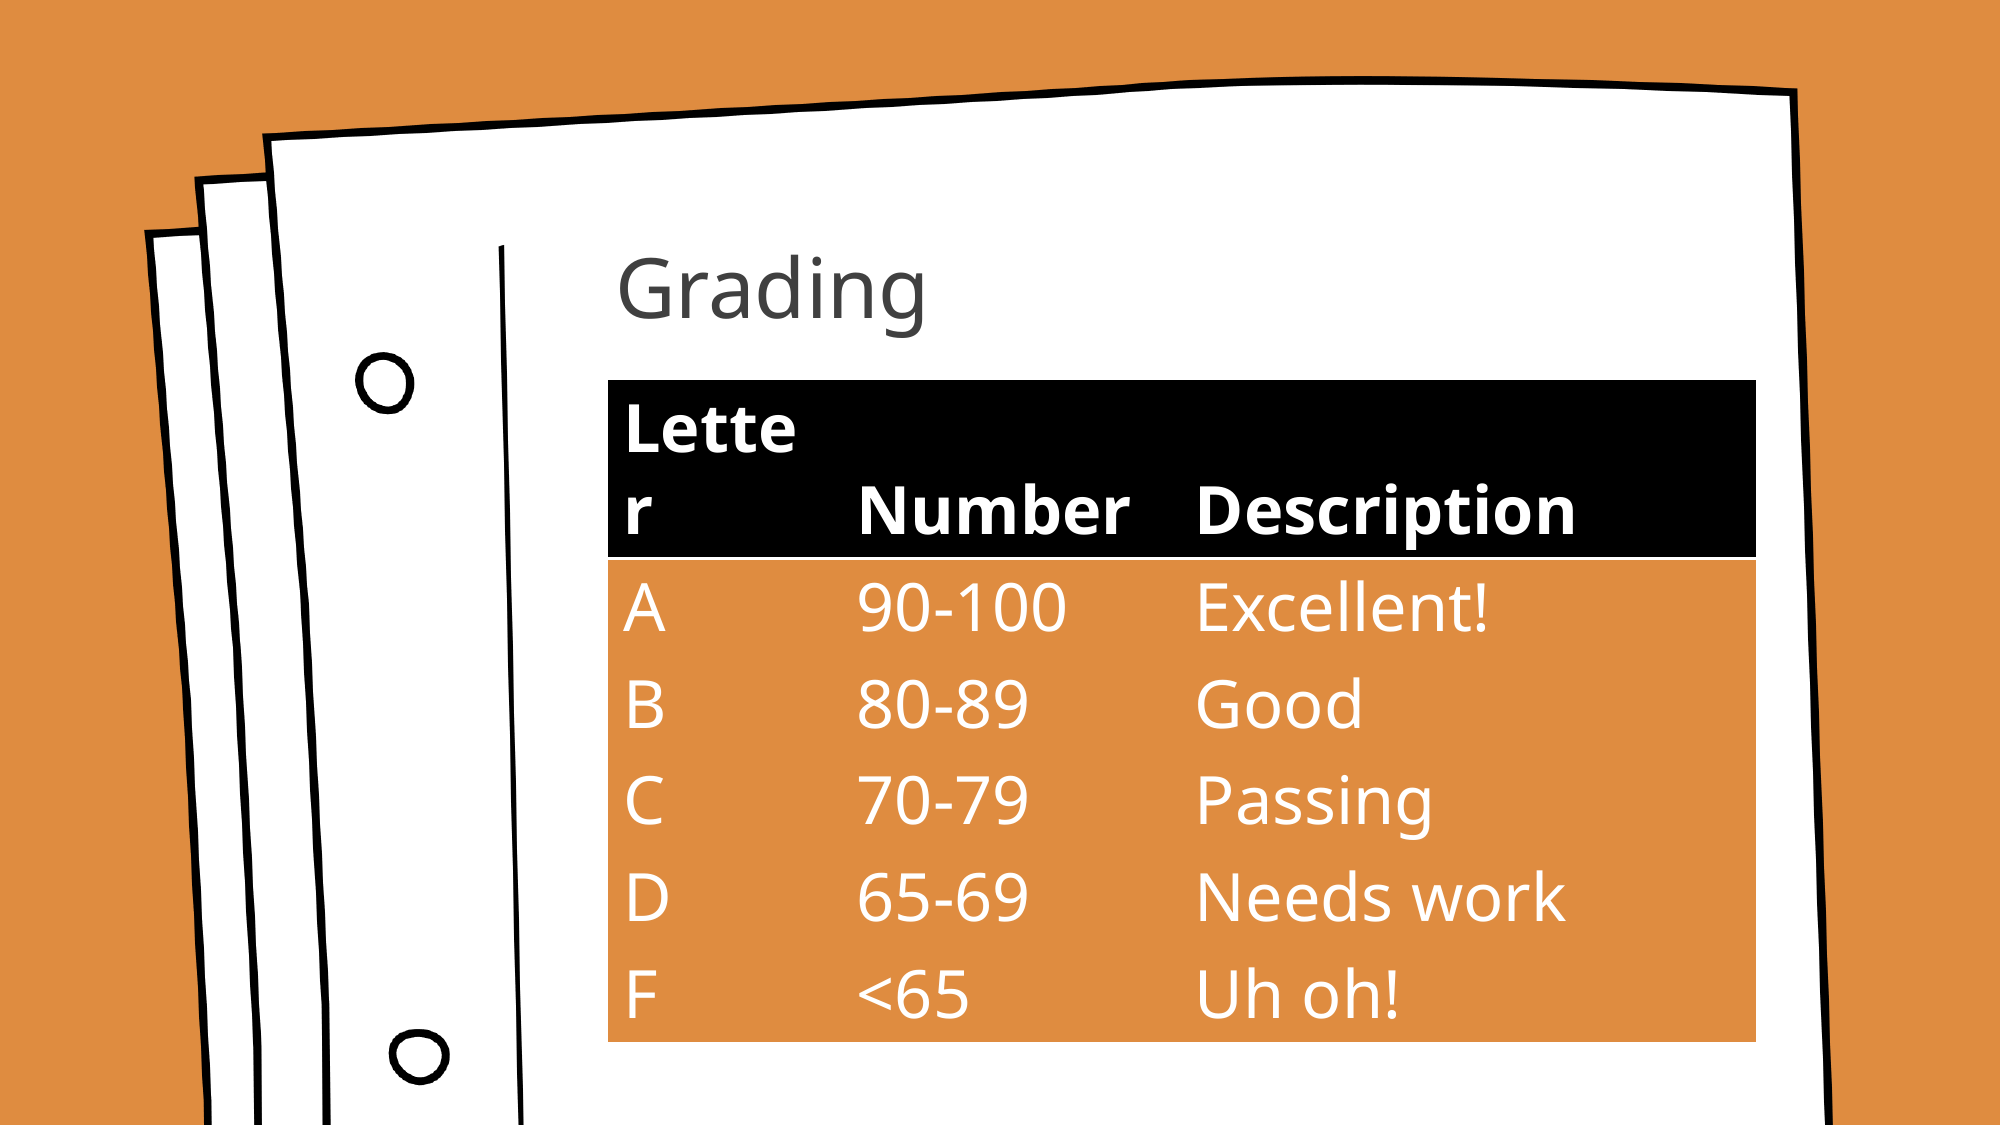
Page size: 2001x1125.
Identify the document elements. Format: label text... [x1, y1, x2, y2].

table_header Description [1180, 380, 1756, 557]
table_cell <65 [842, 945, 1180, 1042]
table_header Number [842, 380, 1180, 557]
table_cell 90-100 [842, 560, 1180, 655]
table_cell Uh oh! [1180, 945, 1756, 1042]
table_cell Excellent! [1180, 560, 1756, 655]
table_cell Passing [1180, 752, 1756, 849]
table_header Letter [608, 380, 842, 557]
table_cell 80-89 [842, 655, 1180, 752]
table_cell B [608, 655, 842, 752]
picture [144, 76, 1855, 1125]
table_cell C [608, 752, 842, 849]
table_cell A [608, 560, 842, 655]
table_cell Needs work [1180, 849, 1756, 945]
table_cell 65-69 [842, 849, 1180, 945]
table_cell 70-79 [842, 752, 1180, 849]
title Grading [600, 239, 1725, 353]
table_cell F [608, 945, 842, 1042]
table_cell D [608, 849, 842, 945]
table_cell Good [1180, 655, 1756, 752]
